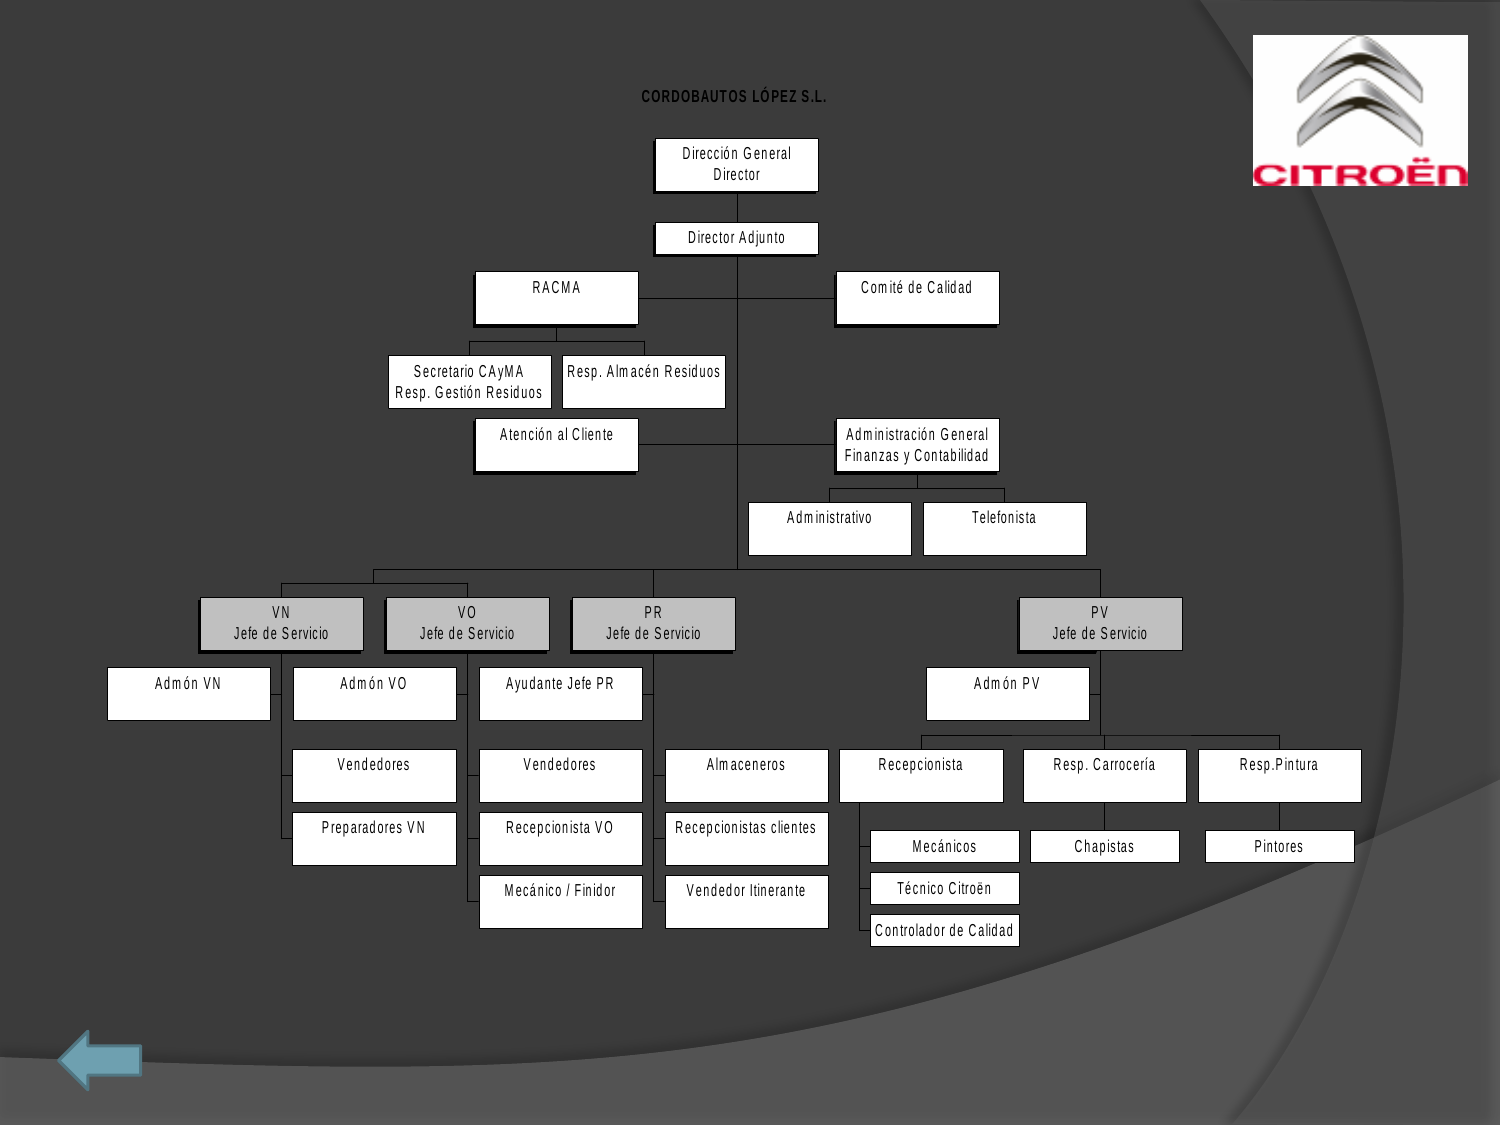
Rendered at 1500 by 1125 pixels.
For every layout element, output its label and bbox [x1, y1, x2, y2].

picture [1253, 34, 1468, 187]
text_box [105, 81, 1364, 950]
text_box [57, 1029, 143, 1092]
